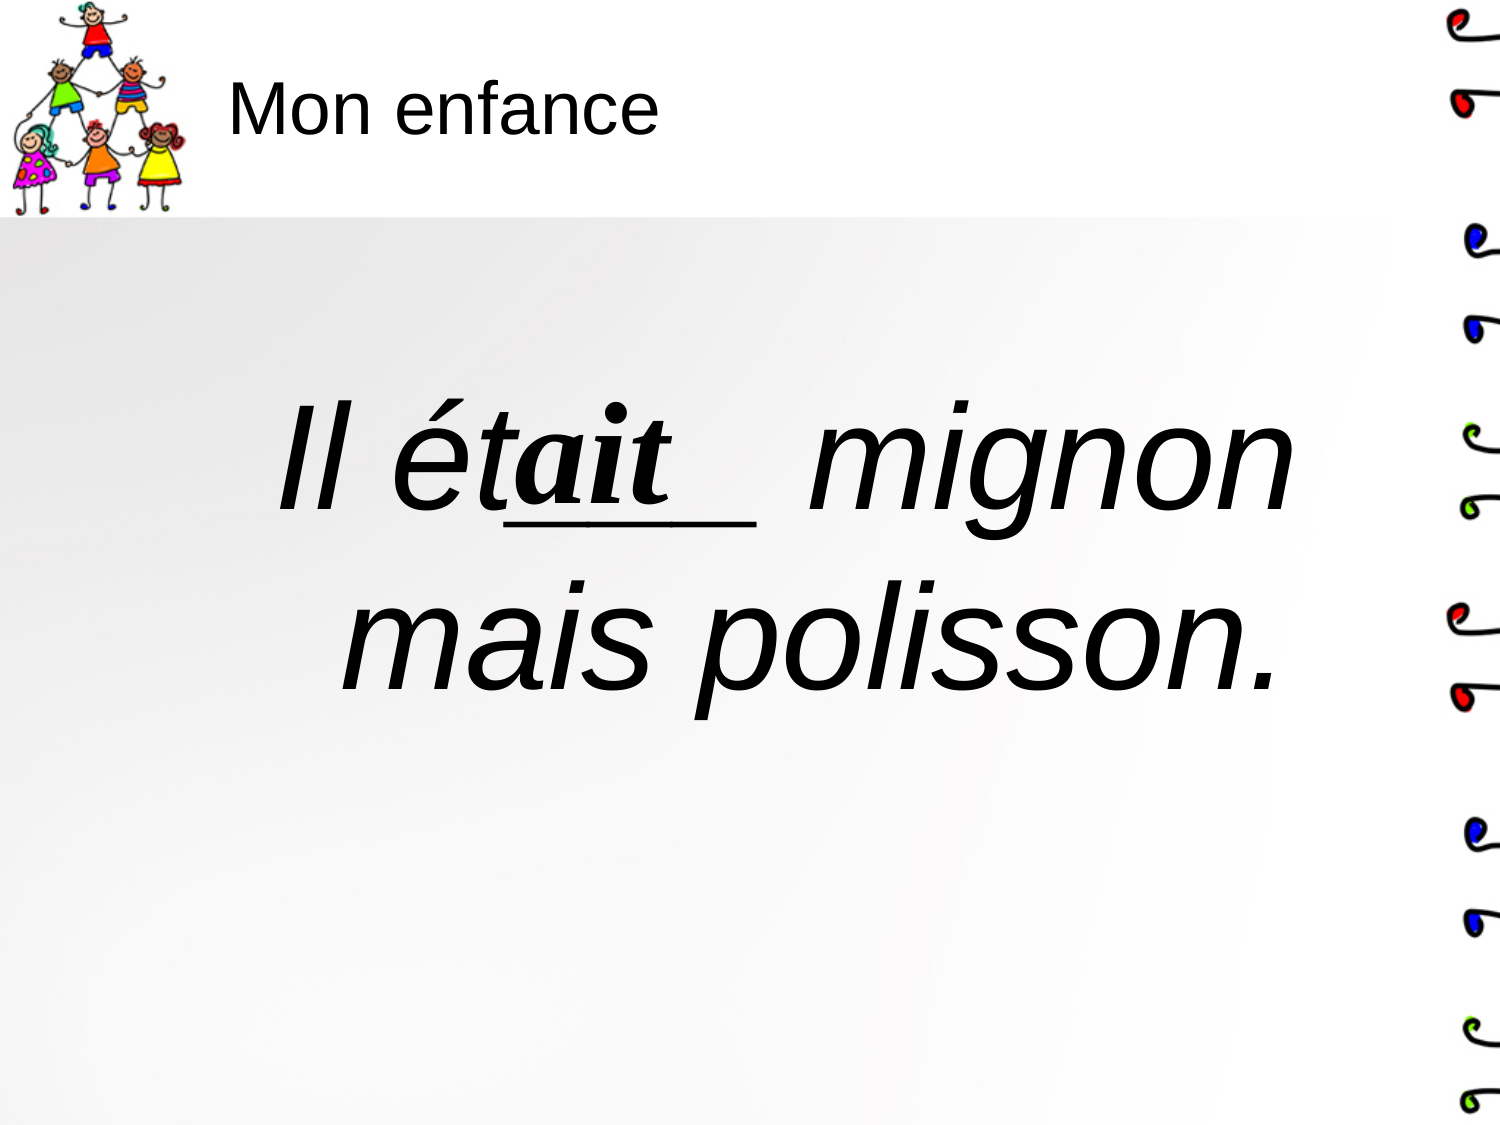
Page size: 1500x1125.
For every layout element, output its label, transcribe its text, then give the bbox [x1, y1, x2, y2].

list Il ét___ mignon mais polisson. [112, 352, 1463, 1063]
picture [0, 0, 1500, 1125]
text_box ait [499, 350, 738, 548]
title Mon enfance [212, 16, 1463, 192]
